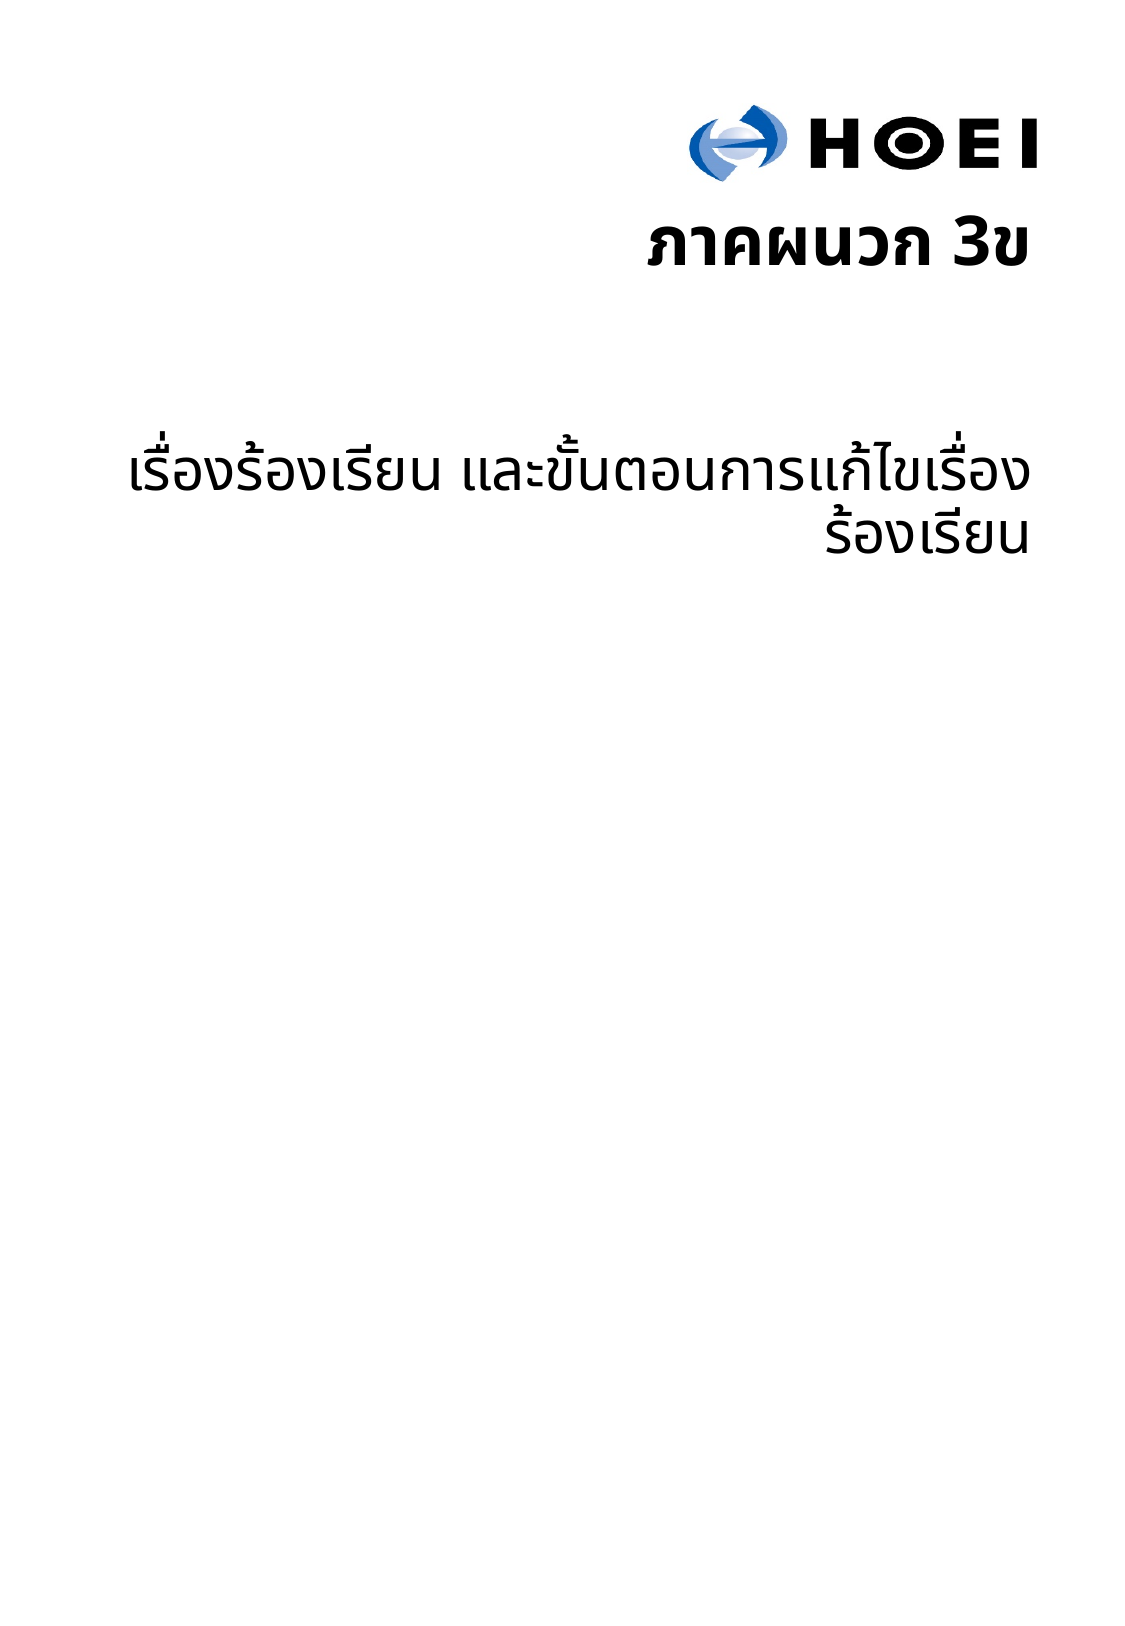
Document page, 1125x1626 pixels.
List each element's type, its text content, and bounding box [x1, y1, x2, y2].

title ภาคผนวก 3ข [77, 86, 1048, 401]
list เรื่องร้องเรียน และขั้นตอนการแก้ไขเรื่องร้องเรียน [77, 432, 1048, 1464]
picture [687, 103, 1038, 183]
